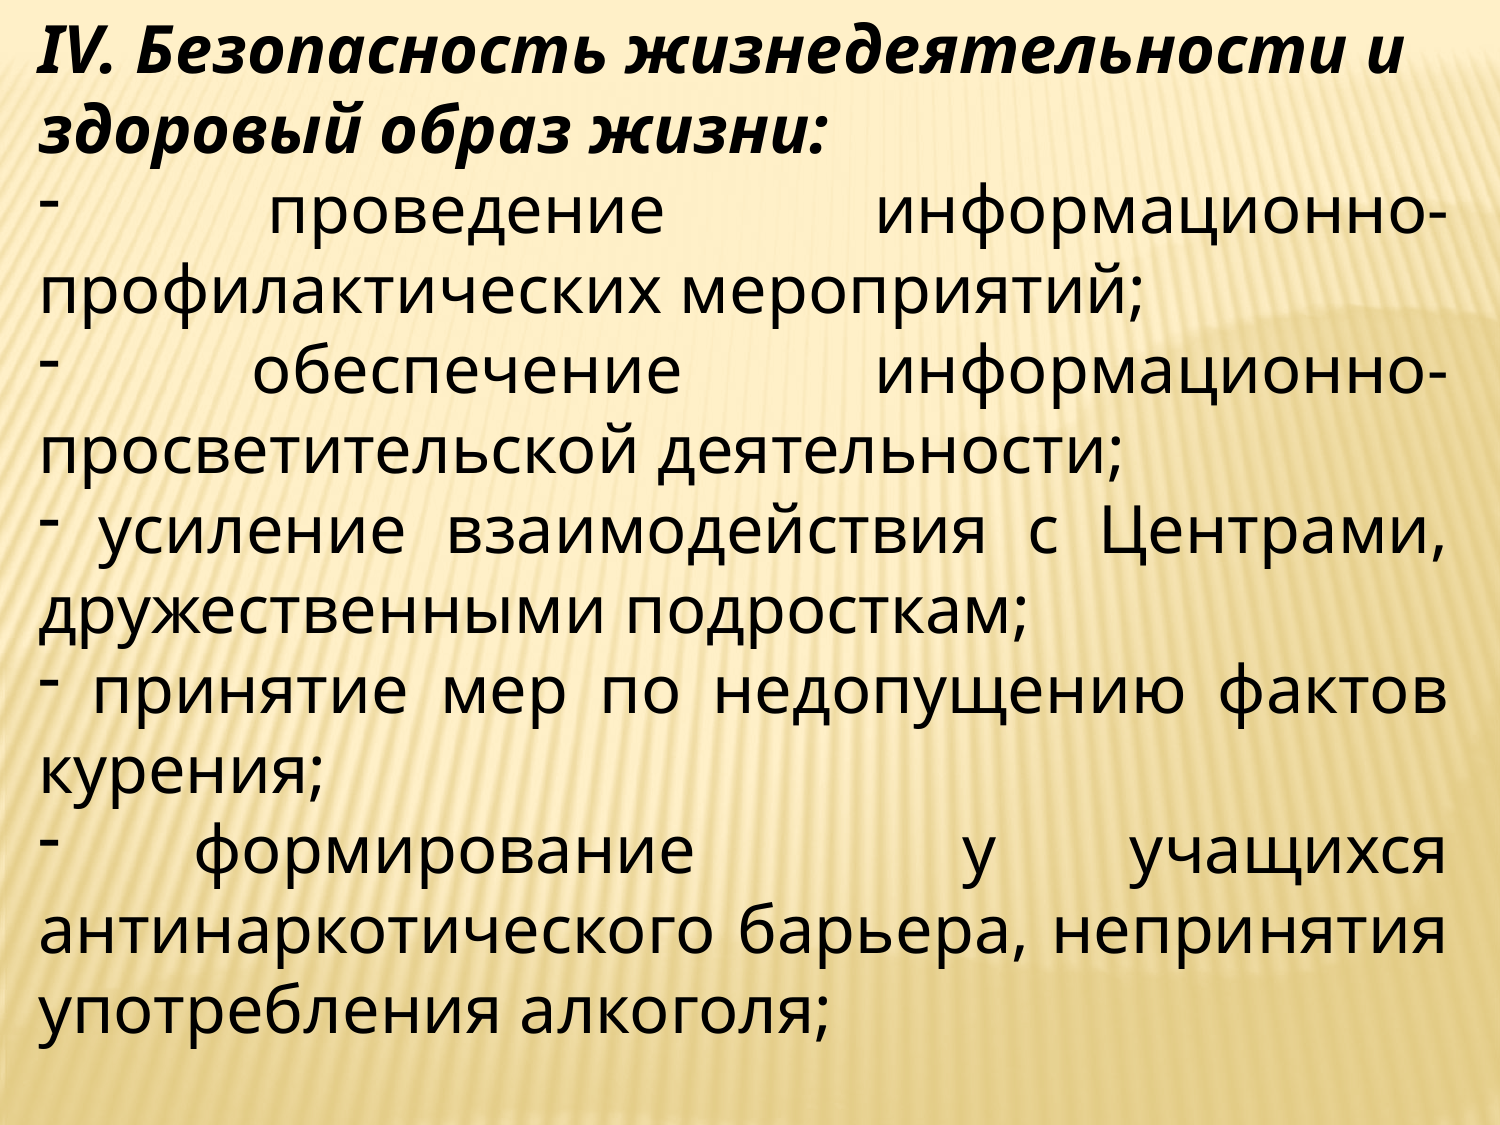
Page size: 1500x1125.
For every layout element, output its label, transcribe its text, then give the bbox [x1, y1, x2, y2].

text_box IV. Безопасность жизнедеятельности и здоровый образ жизни: проведение информационно-профилактических мероприятий; обеспечение информационно-просветительской деятельности; усиление взаимодействия с Центрами, дружественными подросткам; принятие мер по недопущению фактов курения; формирование у учащихся антинаркотического барьера, непринятия употребления алкоголя; [23, 0, 1465, 1125]
